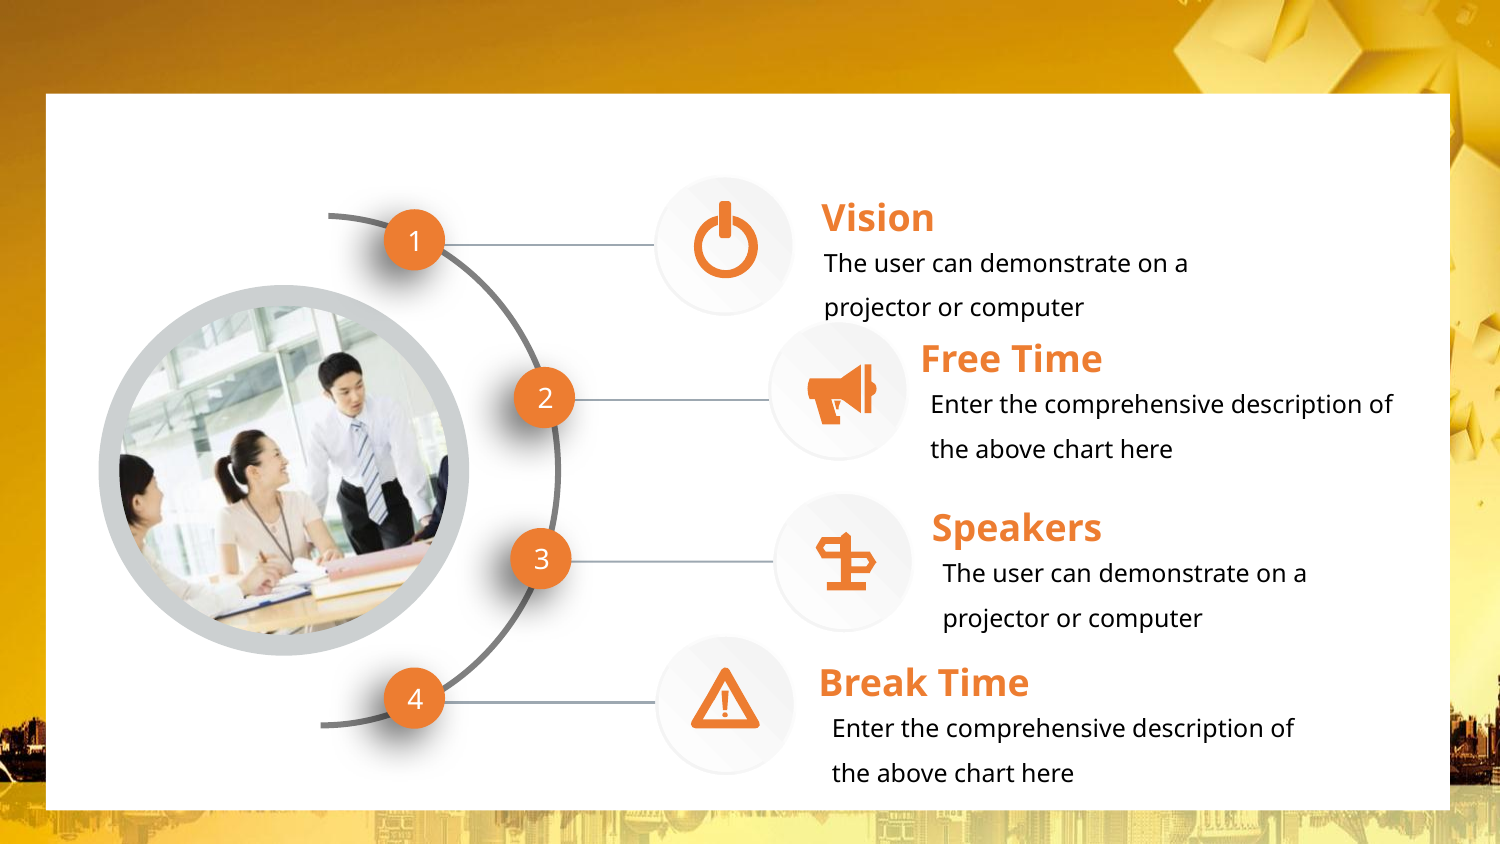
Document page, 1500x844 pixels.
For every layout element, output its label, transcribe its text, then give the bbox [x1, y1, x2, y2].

text_box 1 [382, 208, 447, 272]
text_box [98, 284, 470, 656]
text_box [449, 626, 512, 688]
text_box [549, 460, 563, 524]
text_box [773, 491, 915, 632]
text_box The user can demonstrate on a projector or computer [809, 224, 1309, 330]
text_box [655, 633, 797, 775]
text_box Speakers [916, 496, 1118, 557]
text_box [327, 211, 356, 222]
text_box The user can demonstrate on a projector or computer [927, 534, 1427, 640]
text_box 4 [382, 666, 447, 730]
picture [0, 0, 1500, 844]
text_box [768, 319, 910, 461]
text_box Free Time [910, 327, 1119, 388]
text_box 2 [512, 365, 577, 430]
text_box [319, 720, 344, 730]
text_box 3 [509, 526, 573, 591]
text_box Enter the comprehensive description of the above chart here [915, 365, 1415, 471]
text_box Break Time [803, 651, 1046, 712]
text_box Vision [806, 186, 951, 247]
text_box [456, 256, 537, 354]
text_box Enter the comprehensive description of the above chart here [816, 689, 1316, 795]
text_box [654, 174, 796, 316]
